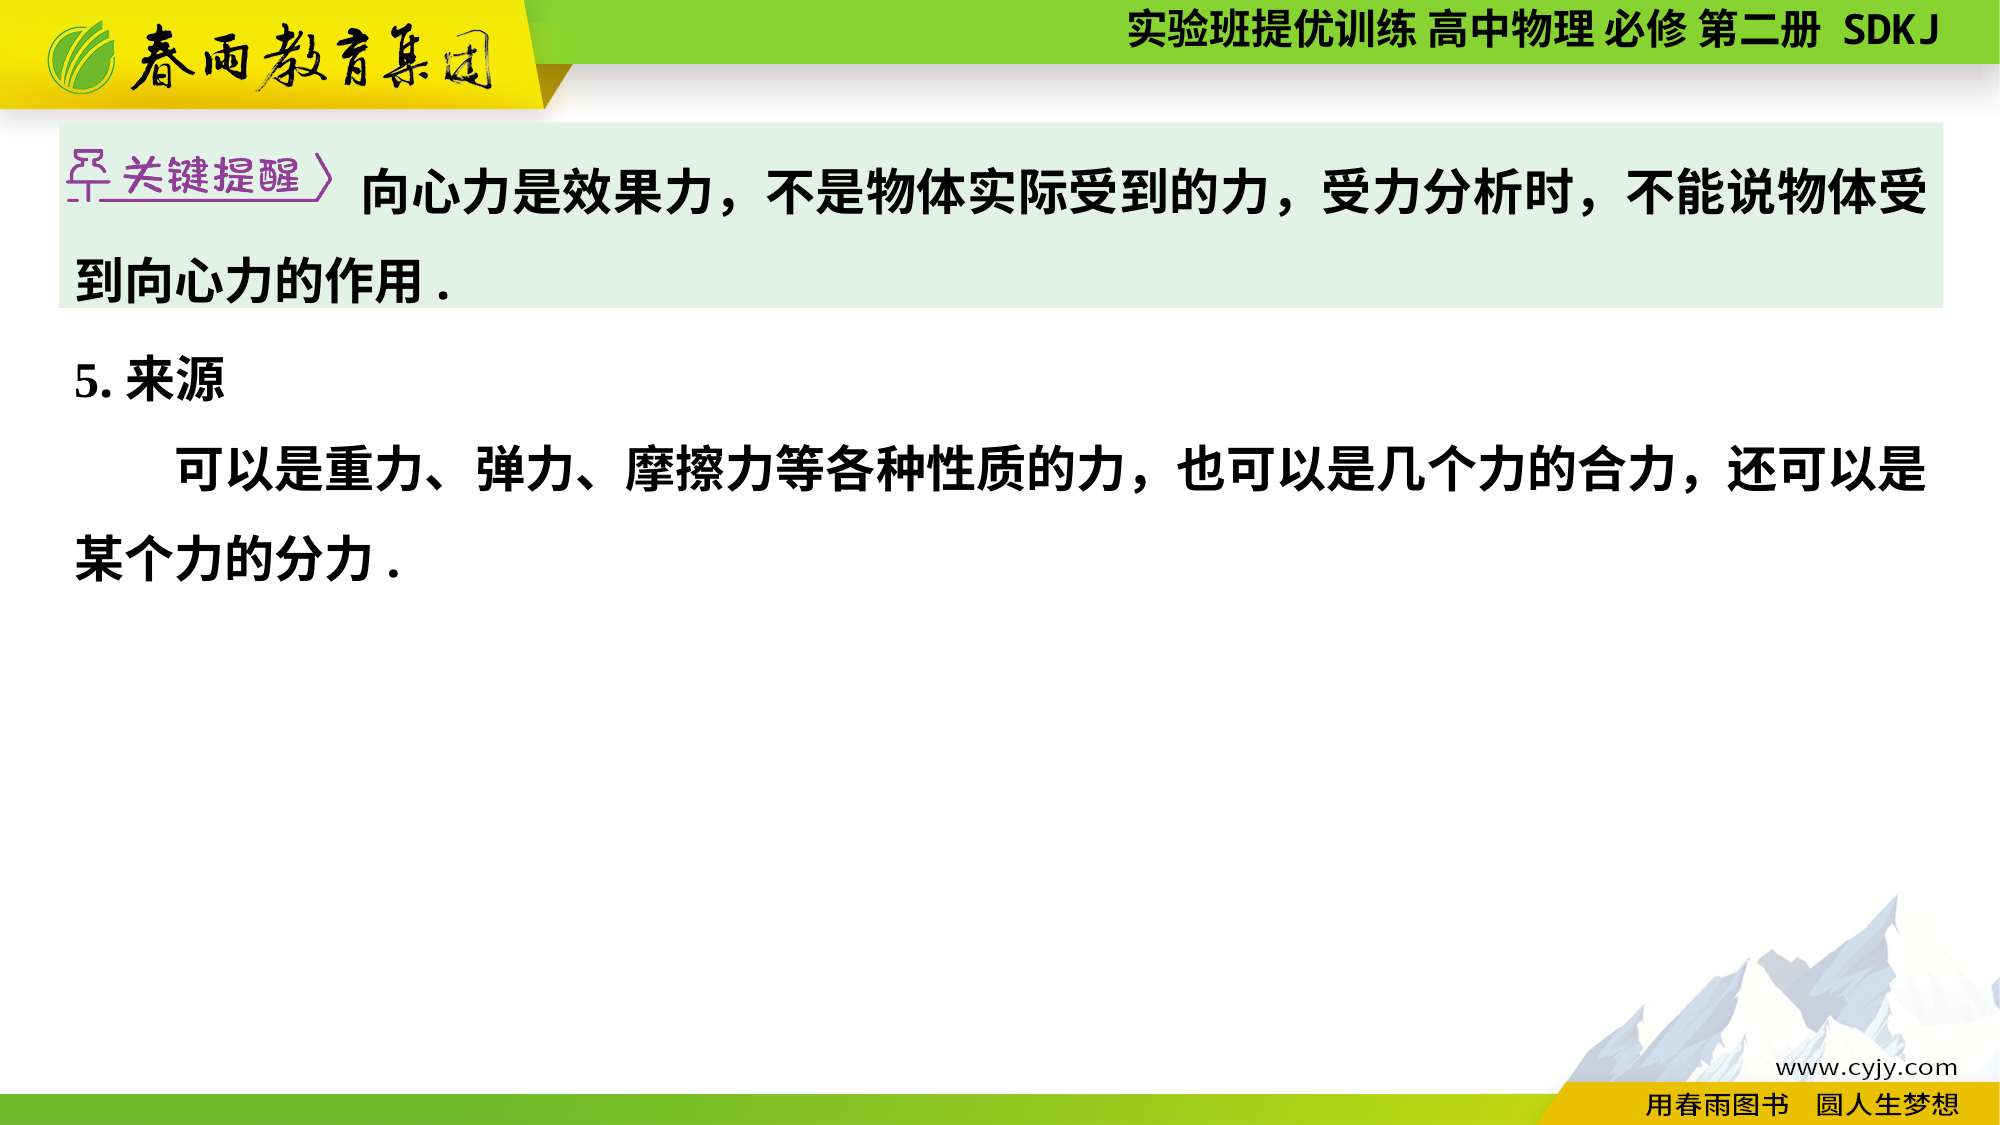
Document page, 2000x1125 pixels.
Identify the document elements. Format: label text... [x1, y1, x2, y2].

list 向心力是效果力，不是物体实际受到的力，受力分析时，不能说物体受到向心力的作用. [59, 122, 1944, 308]
picture [0, 0, 2000, 1125]
text_box 5.来源 可以是重力、弹力、摩擦力等各种性质的力，也可以是几个力的合力，还可以是某个力的分力. [59, 309, 1944, 595]
